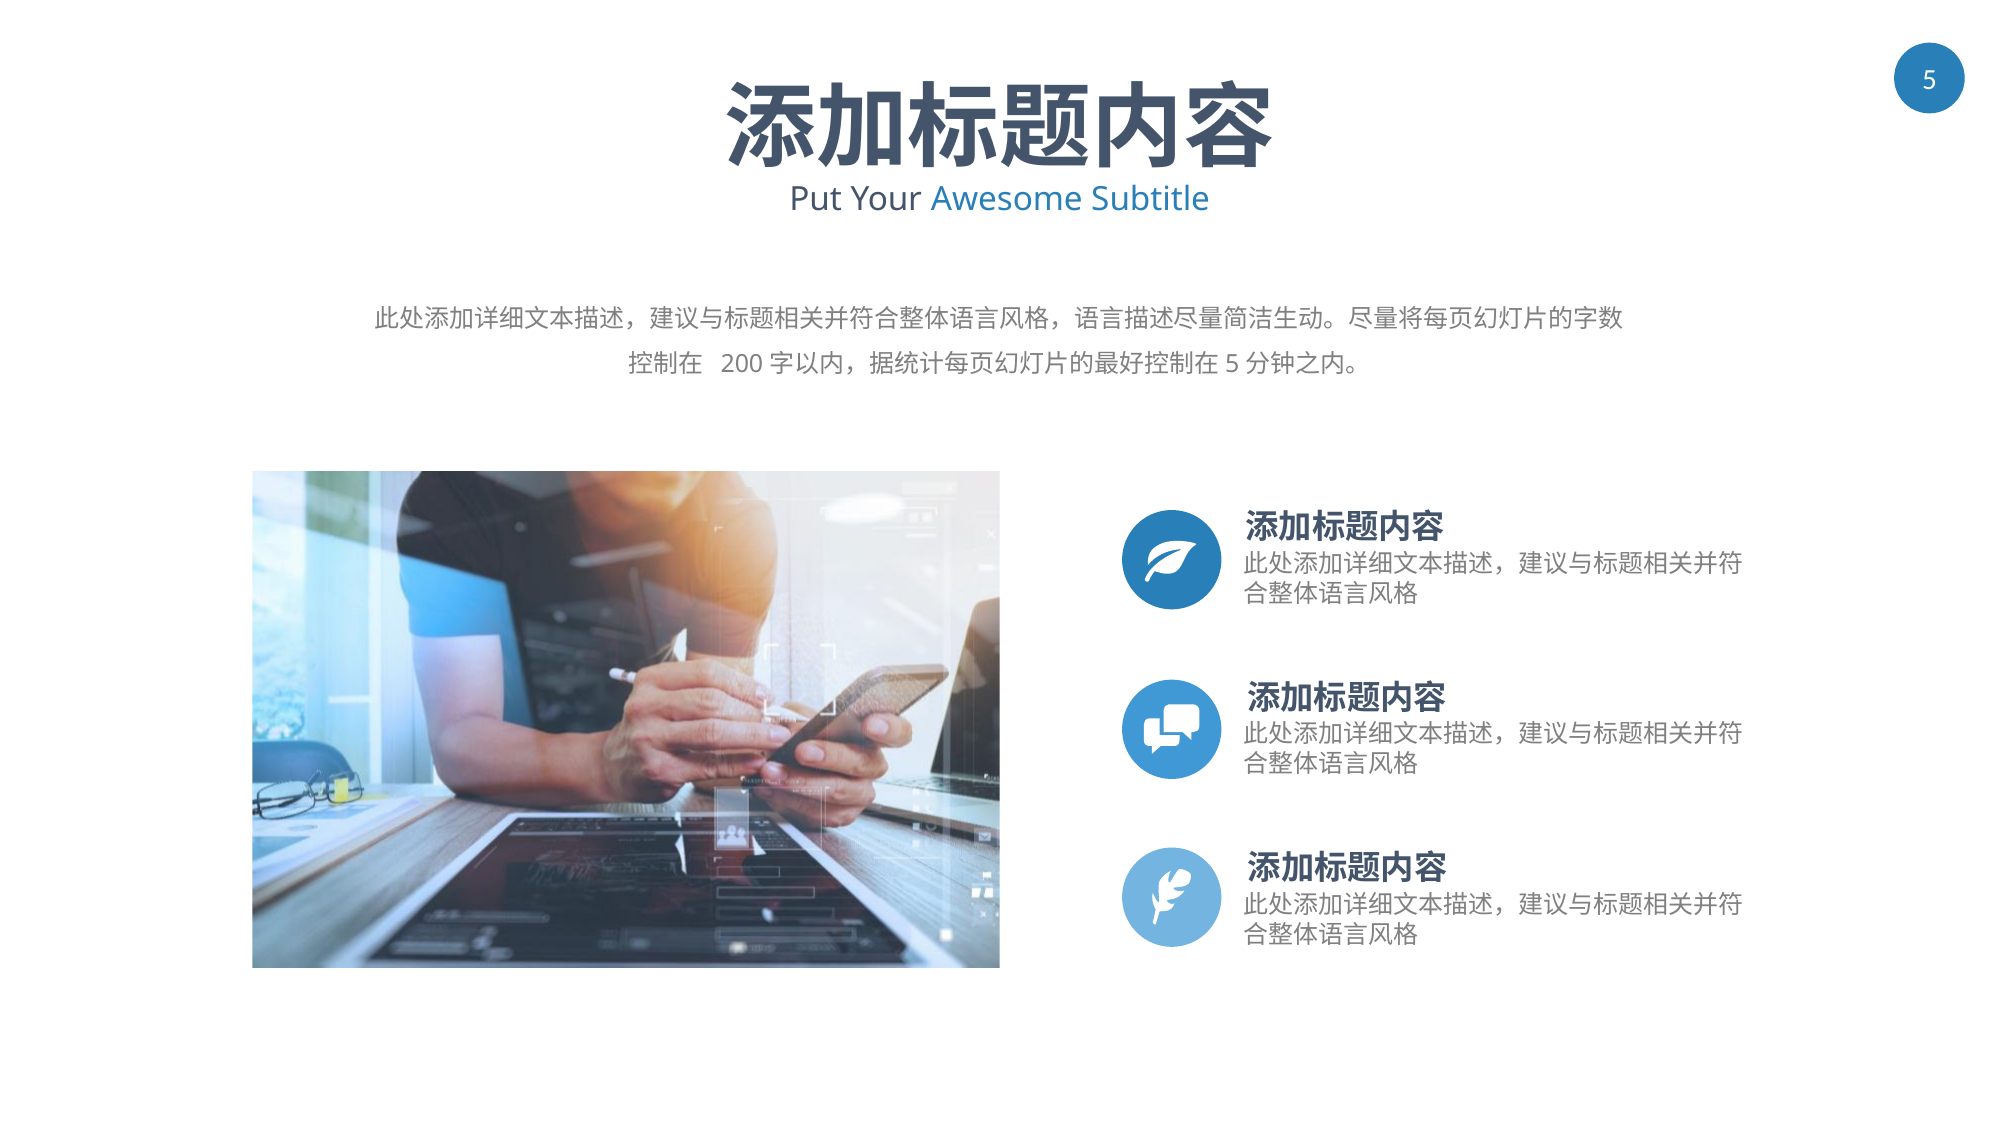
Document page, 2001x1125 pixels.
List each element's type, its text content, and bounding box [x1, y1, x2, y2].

text_box 添加标题内容 [1231, 498, 1461, 539]
picture [252, 471, 1000, 968]
text_box [1144, 540, 1197, 582]
text_box [1143, 718, 1180, 754]
text_box 添加标题内容 [1233, 838, 1463, 880]
text_box Put Your Awesome Subtitle [774, 169, 1226, 225]
text_box 此处添加详细文本描述，建议与标题相关并符合整体语言风格 [1229, 880, 1767, 956]
text_box 添加标题内容 [709, 60, 1291, 185]
text_box 添加标题内容 [1232, 668, 1463, 710]
text_box 此处添加详细文本描述，建议与标题相关并符合整体语言风格，语言描述尽量简洁生动。尽量将每页幻灯片的字数控制在 200字以内，据统计每页幻灯片的最好控制在5分钟之内。 [350, 280, 1649, 385]
text_box [1122, 510, 1222, 610]
text_box [1163, 704, 1200, 740]
text_box [1122, 847, 1222, 947]
text_box [1152, 868, 1191, 925]
text_box 此处添加详细文本描述，建议与标题相关并符合整体语言风格 [1229, 539, 1767, 615]
text_box [1122, 679, 1222, 779]
text_box 此处添加详细文本描述，建议与标题相关并符合整体语言风格 [1229, 710, 1767, 785]
